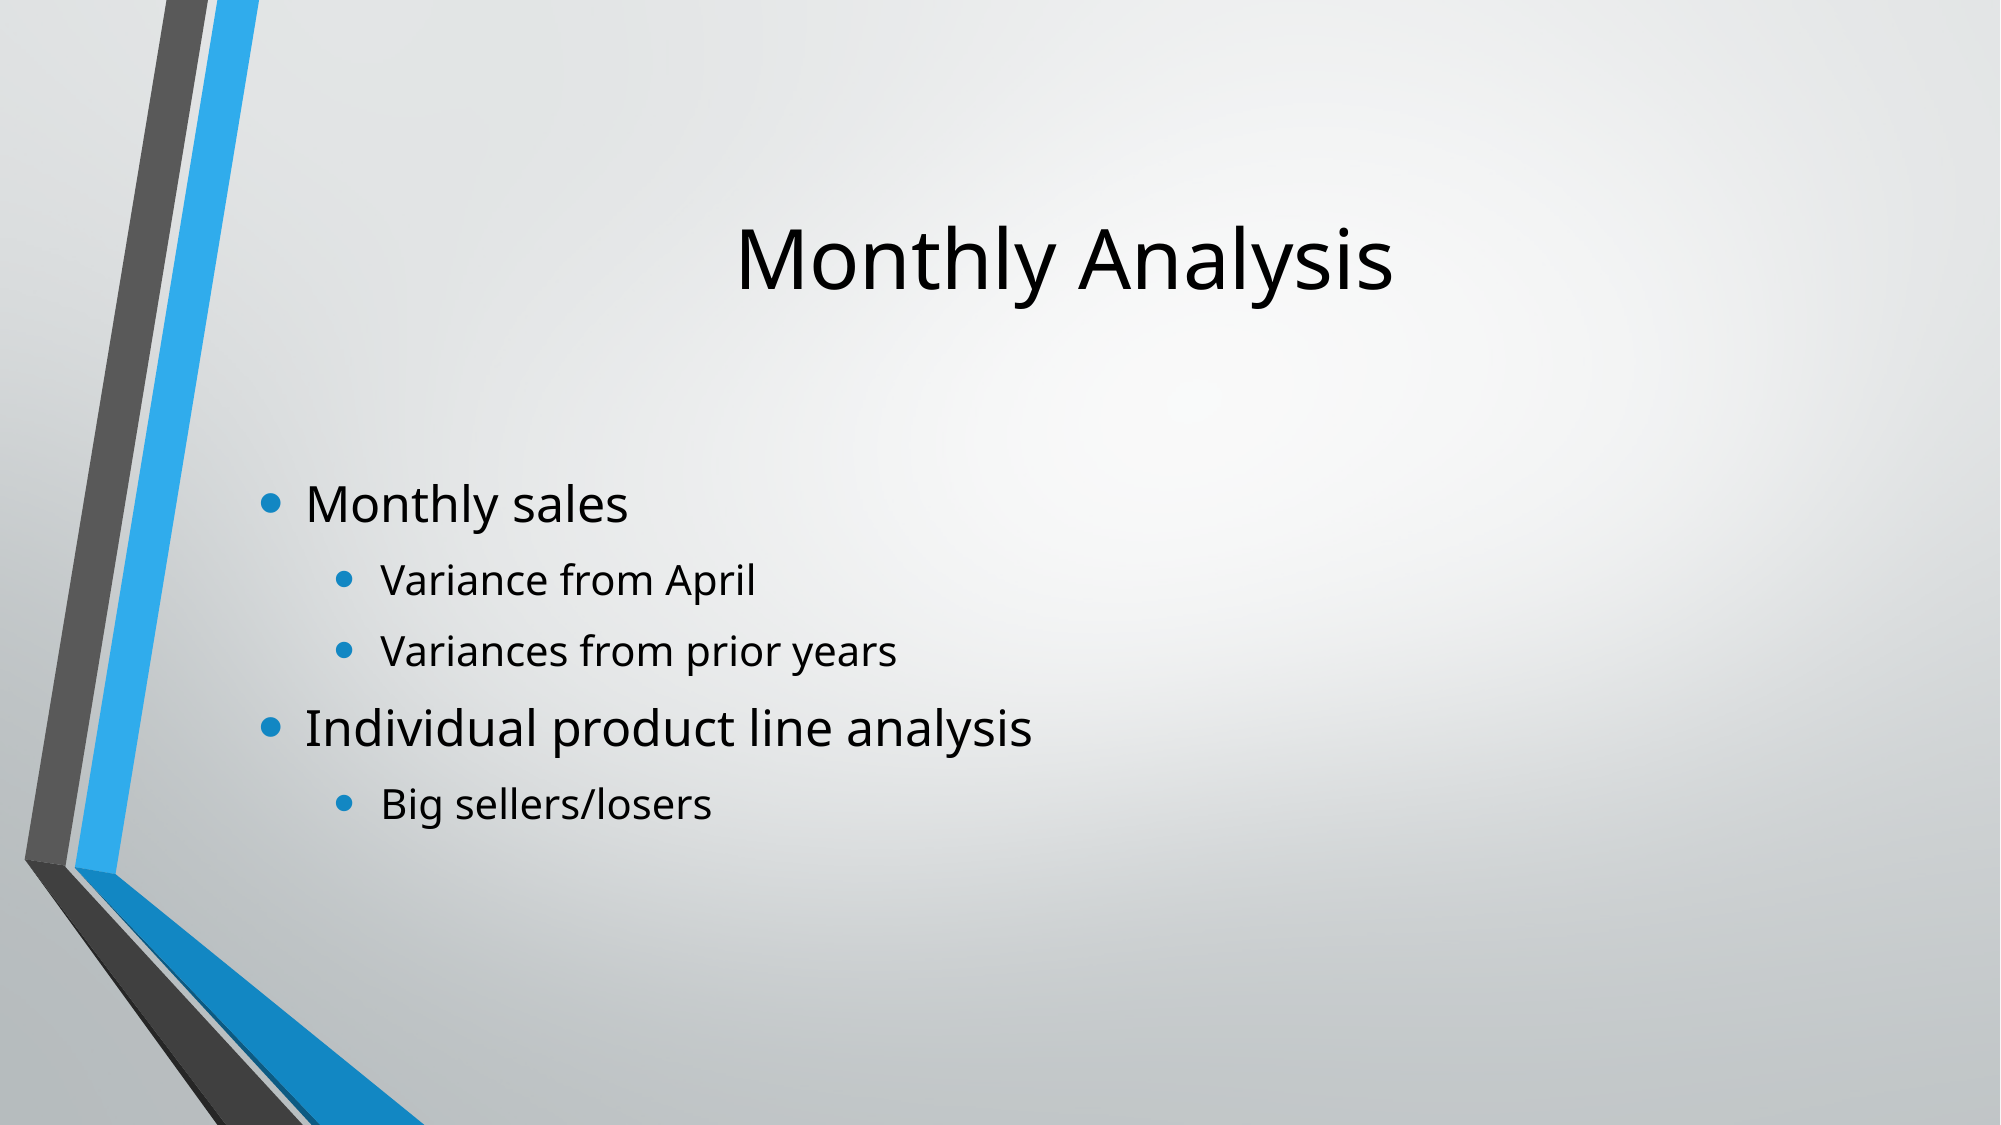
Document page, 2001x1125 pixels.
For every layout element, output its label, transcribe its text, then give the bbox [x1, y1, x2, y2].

list Monthly sales Variance from April Variances from prior years Individual product line analysis Big sellers/losers [243, 437, 1887, 950]
title Monthly Analysis [243, 112, 1887, 400]
